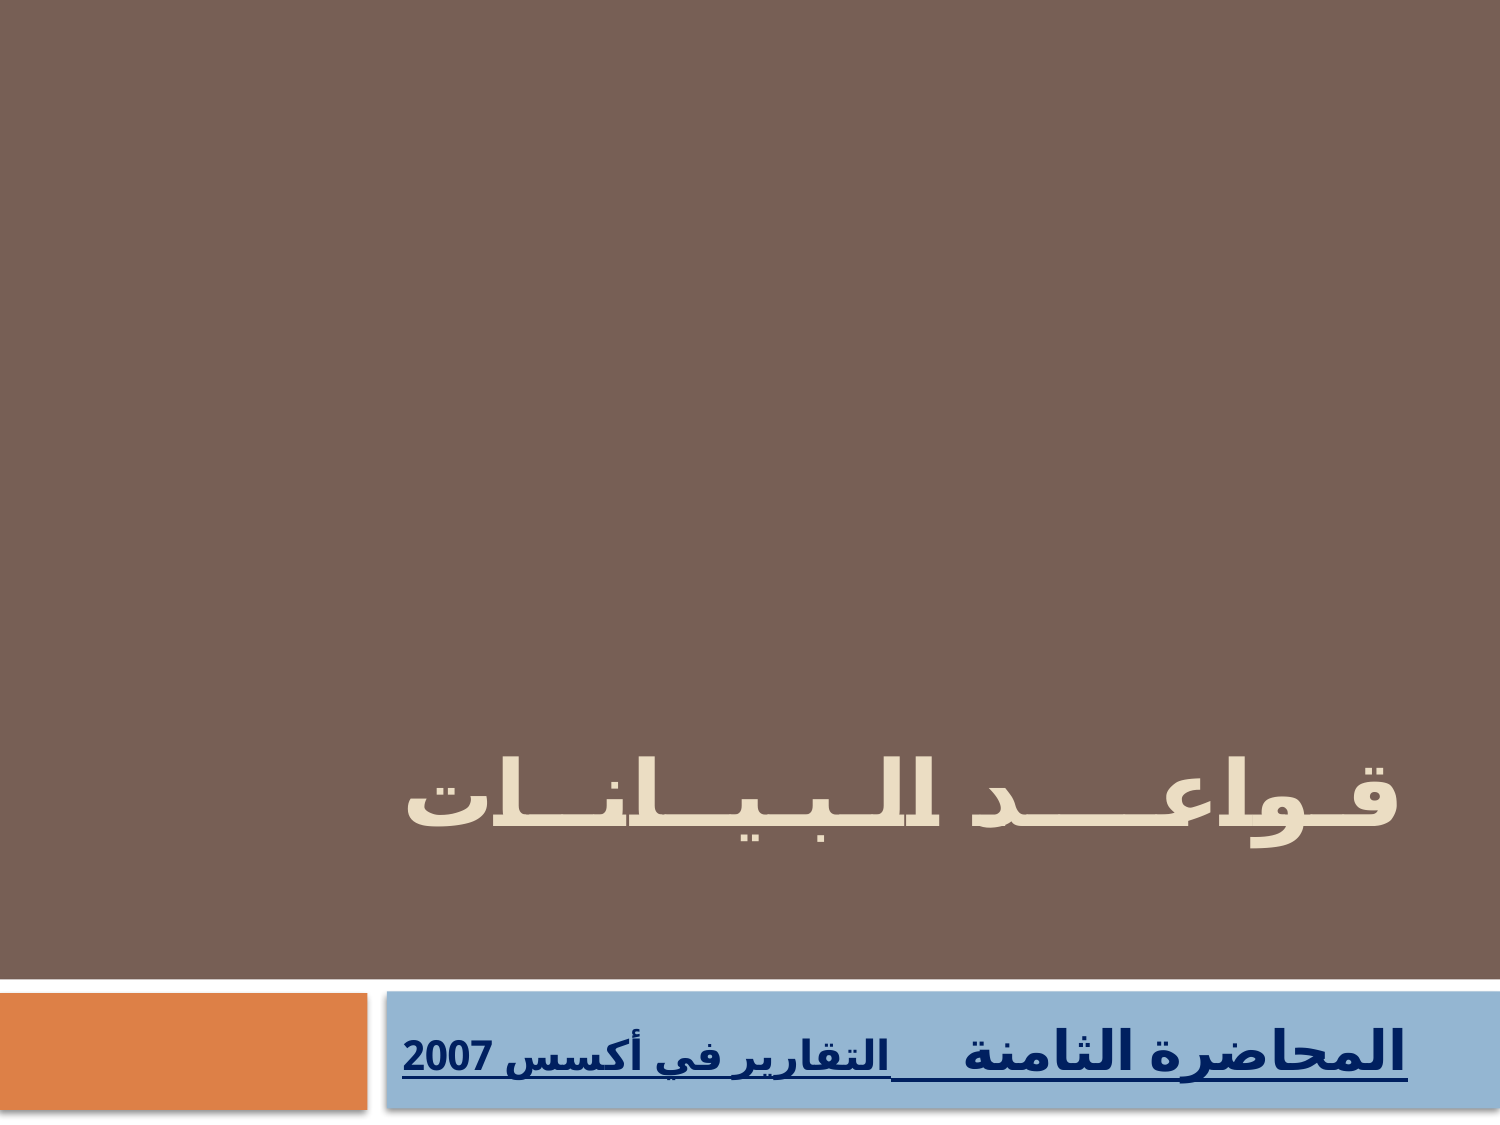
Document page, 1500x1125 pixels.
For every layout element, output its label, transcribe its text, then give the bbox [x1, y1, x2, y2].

subtitle المحاضرة الثامنة التقارير في أكسس 2007 [387, 992, 1488, 1105]
title قـواعــــد الـبـيــانــات [387, 662, 1450, 963]
